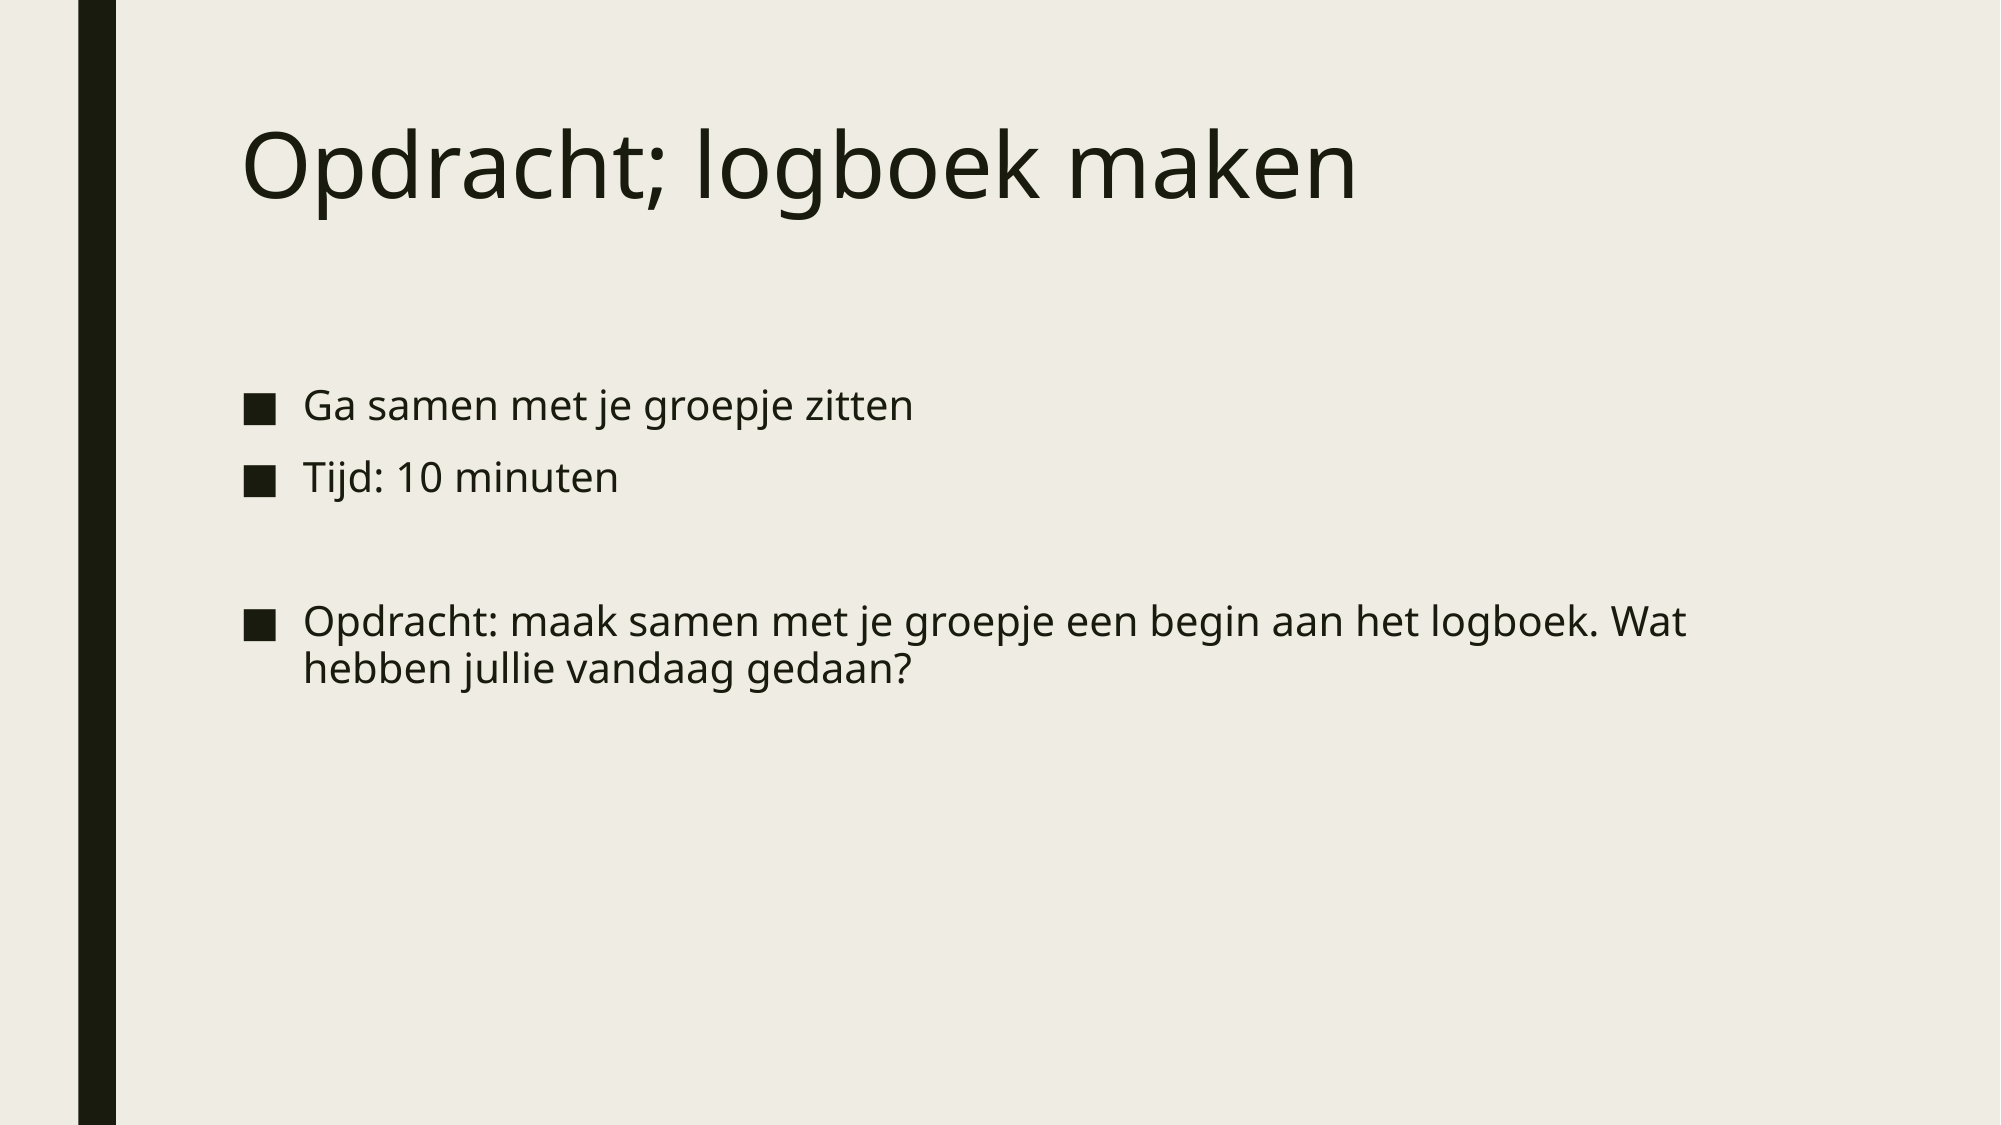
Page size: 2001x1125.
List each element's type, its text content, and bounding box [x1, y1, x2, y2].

title Opdracht; logboek maken [225, 112, 1800, 357]
list Ga samen met je groepje zitten Tijd: 10 minuten Opdracht: maak samen met je groepje een begin aan het logboek. Wat hebben jullie vandaag gedaan? [225, 375, 1800, 963]
